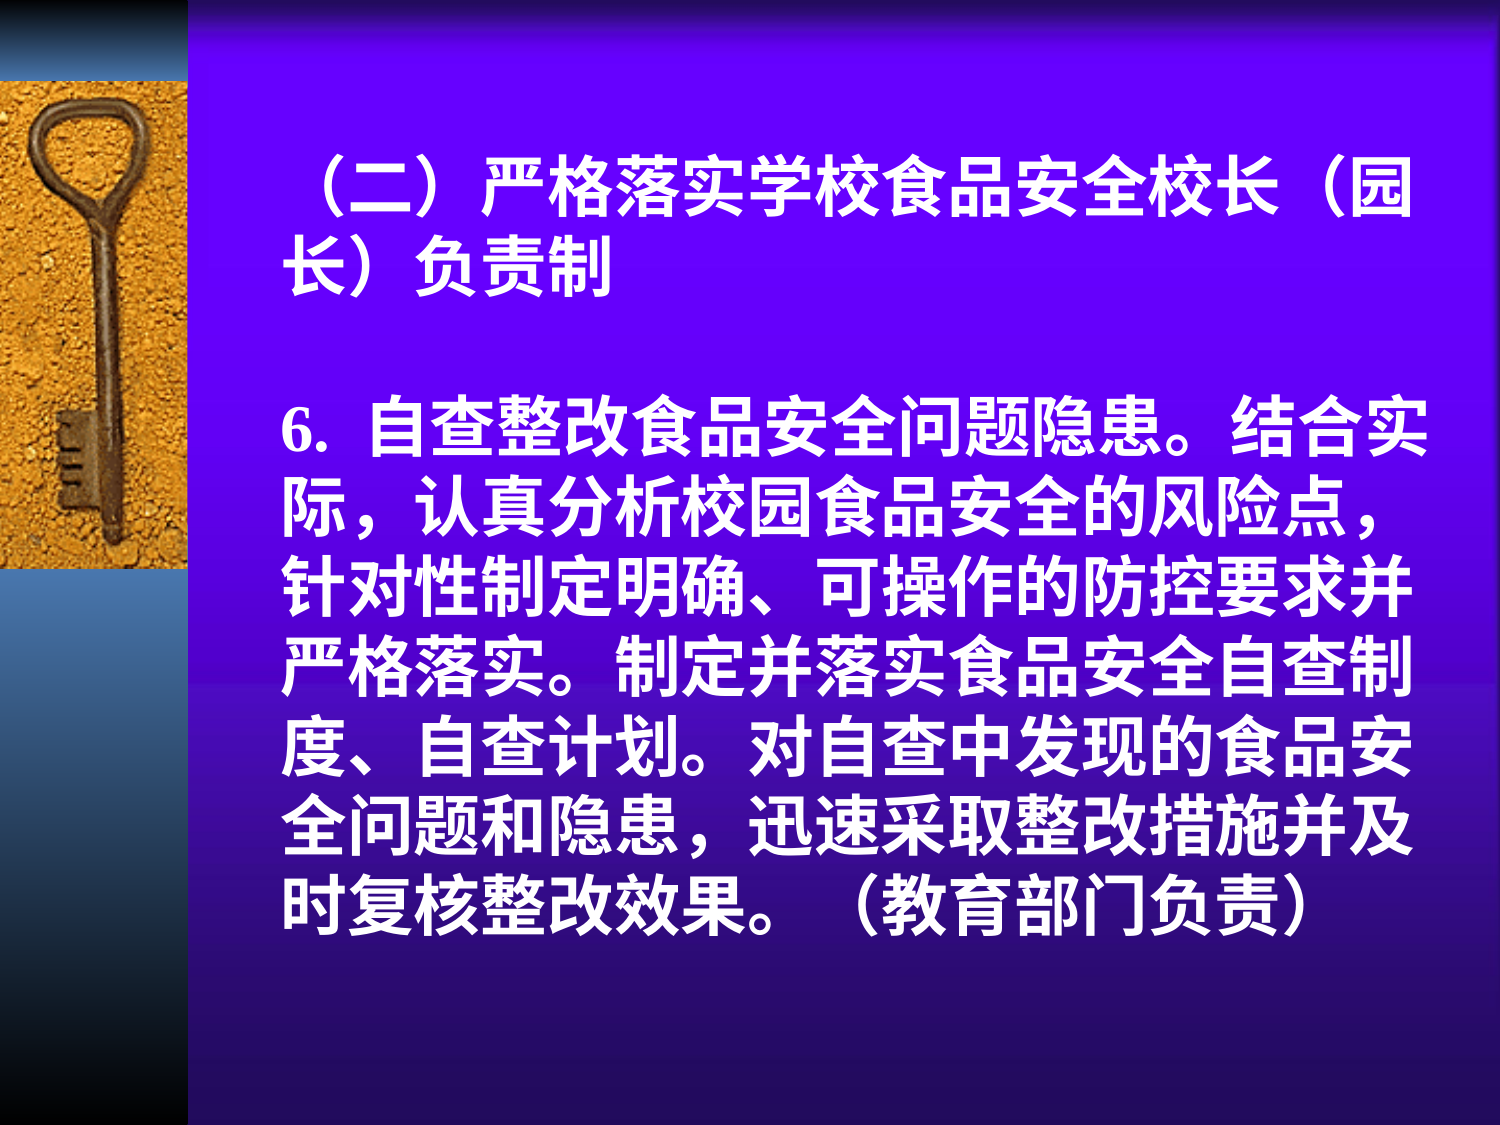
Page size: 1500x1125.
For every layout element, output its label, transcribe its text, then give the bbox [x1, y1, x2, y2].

picture [0, 0, 1500, 1125]
text_box （二）严格落实学校食品安全校长（园长）负责制 6. 自查整改食品安全问题隐患。结合实际，认真分析校园食品安全的风险点，针对性制定明确、可操作的防控要求并严格落实。制定并落实食品安全自查制度、自查计划。对自查中发现的食品安全问题和隐患，迅速采取整改措施并及时复核整改效果。（教育部门负责） [265, 137, 1447, 1032]
